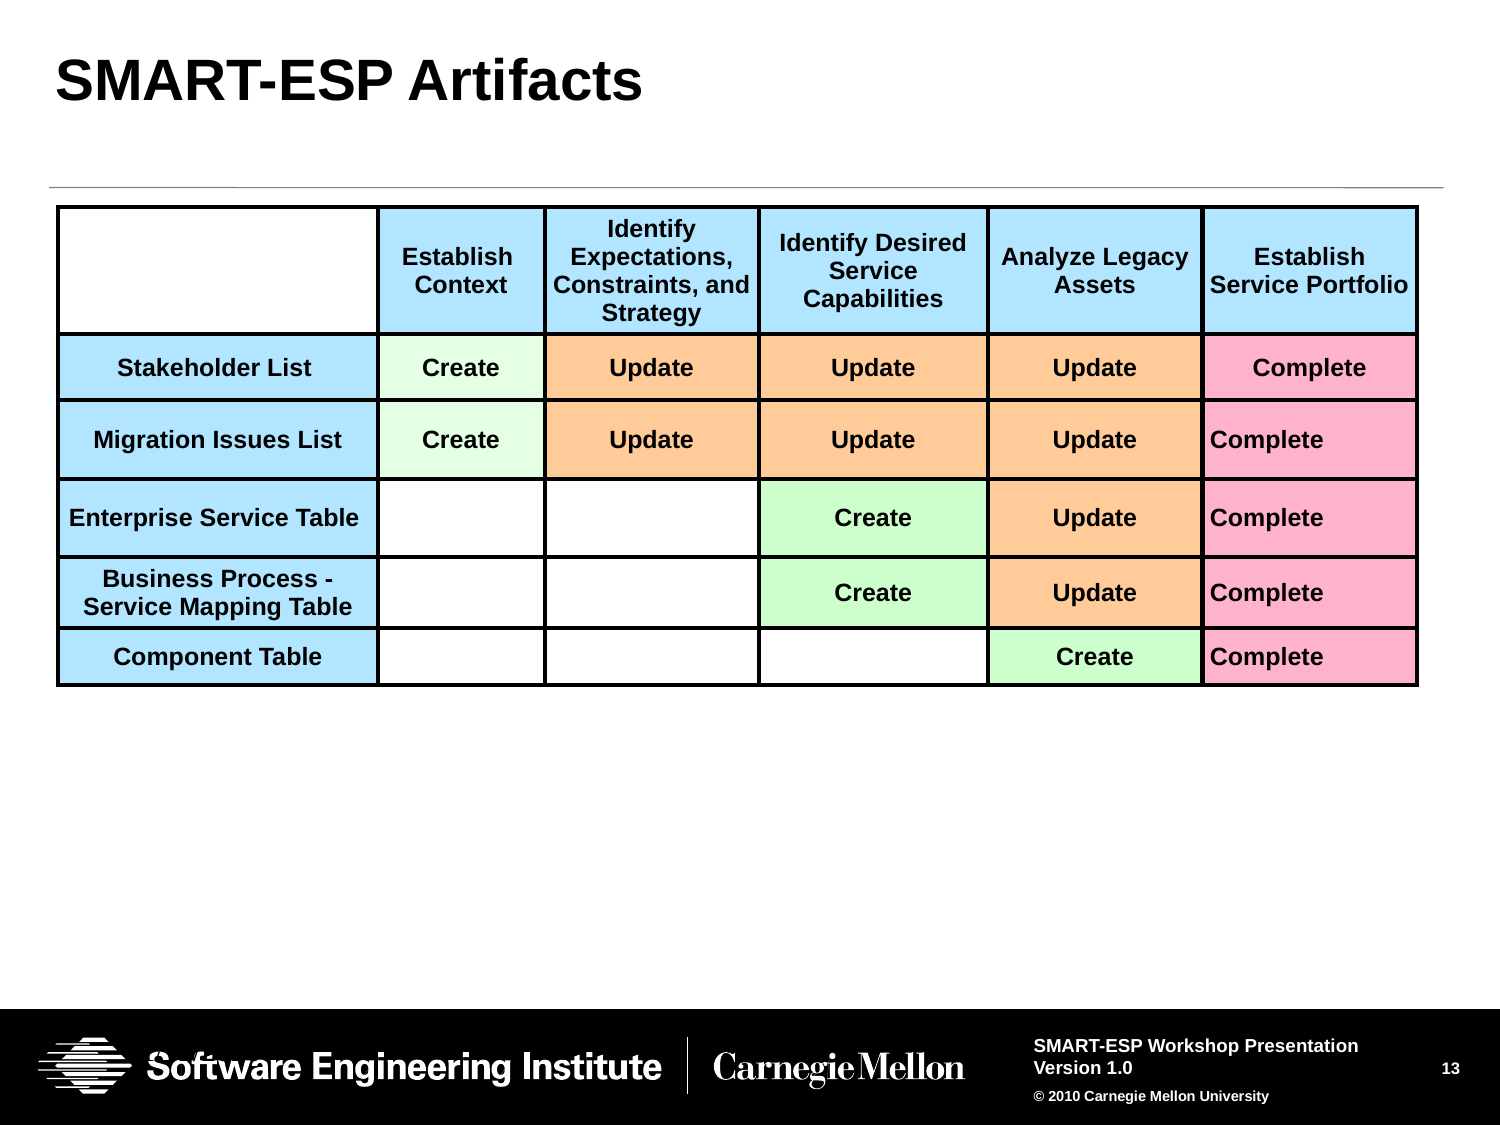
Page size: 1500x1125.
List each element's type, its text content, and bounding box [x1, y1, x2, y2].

table_cell Complete [1205, 402, 1415, 477]
table_cell Stakeholder List [60, 336, 376, 398]
table_cell [380, 559, 543, 626]
table_cell Update [990, 481, 1200, 555]
table_cell [547, 559, 757, 626]
table_cell Update [990, 559, 1200, 626]
table_cell Component Table [60, 630, 376, 683]
table_cell [547, 481, 757, 555]
table_header Establish Context [380, 209, 543, 332]
table_cell Update [761, 402, 986, 477]
table_cell Update [547, 336, 757, 398]
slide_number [112, 1024, 426, 1101]
table_cell Complete [1205, 559, 1415, 626]
table_header [60, 209, 376, 332]
table_cell Update [761, 336, 986, 398]
table_cell Update [547, 402, 757, 477]
table_cell Complete [1205, 481, 1415, 555]
table_header Identify Desired Service Capabilities [761, 209, 986, 332]
table_cell Migration Issues List [60, 402, 376, 477]
table_cell Create [380, 402, 543, 477]
table_cell [547, 630, 757, 683]
table_header Analyze Legacy Assets [990, 209, 1200, 332]
table_cell [761, 630, 986, 683]
table_cell Enterprise Service Table [60, 481, 376, 555]
table_header Identify Expectations, Constraints, and Strategy [547, 209, 757, 332]
table_cell Business Process -Service Mapping Table [60, 559, 376, 626]
table_cell Create [990, 630, 1200, 683]
title SMART-ESP Artifacts [55, 49, 1451, 114]
table_cell Update [990, 336, 1200, 398]
table_cell Create [380, 336, 543, 398]
table_cell [380, 630, 543, 683]
table_cell Create [761, 559, 986, 626]
table_cell Create [761, 481, 986, 555]
table_header Establish Service Portfolio [1205, 209, 1415, 332]
table_cell Complete [1205, 630, 1415, 683]
table_cell [380, 481, 543, 555]
table_cell Complete [1205, 336, 1415, 398]
table_cell Update [990, 402, 1200, 477]
